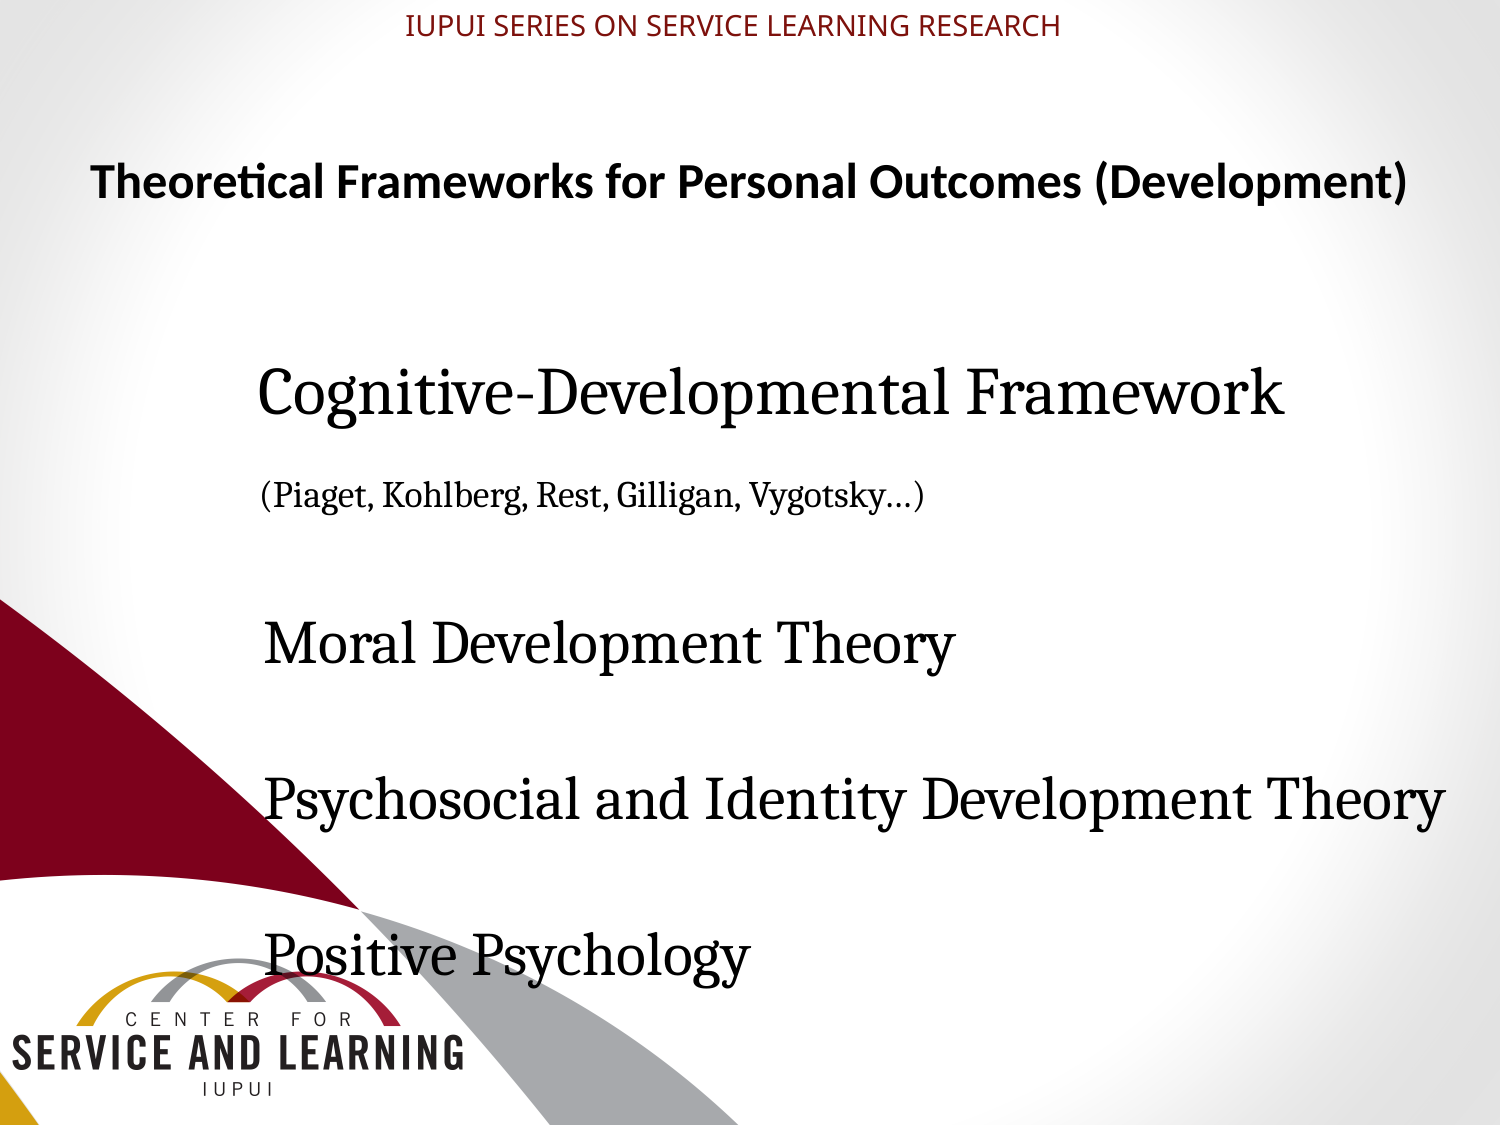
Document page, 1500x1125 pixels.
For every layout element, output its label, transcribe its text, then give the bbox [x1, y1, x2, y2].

title Theoretical Frameworks for Personal Outcomes (Development) [75, 114, 1425, 303]
text_box IUPUI SERIES ON SERVICE LEARNING RESEARCH [381, 0, 1087, 50]
picture [0, 0, 1500, 1125]
list Cognitive-Developmental Framework (Piaget, Kohlberg, Rest, Gilligan, Vygotsky…) Moral Development Theory Psychosocial and Identity Development Theory Positive Psychology [186, 262, 1500, 1005]
